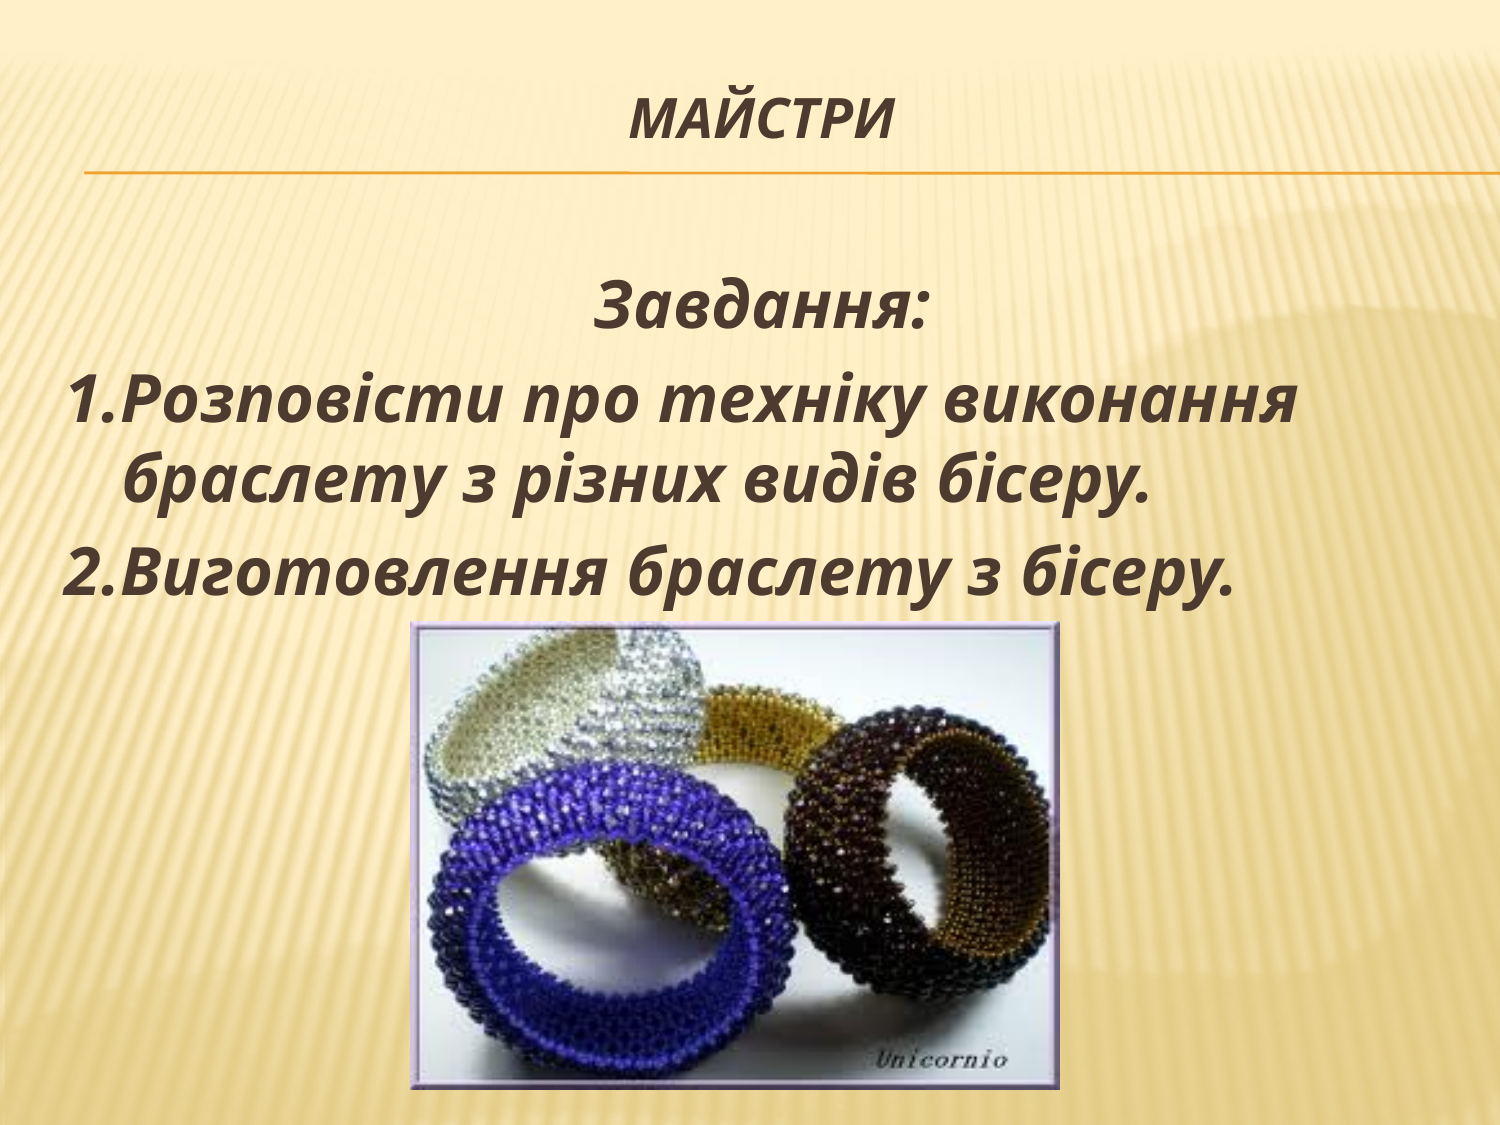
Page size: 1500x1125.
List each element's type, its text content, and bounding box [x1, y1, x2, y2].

title Майстри [50, 75, 1475, 213]
list Завдання: 1.Розповісти про техніку виконання браслету з різних видів бісеру. 2.Виготовлення браслету з бісеру. [50, 254, 1475, 998]
picture [409, 620, 1060, 1091]
